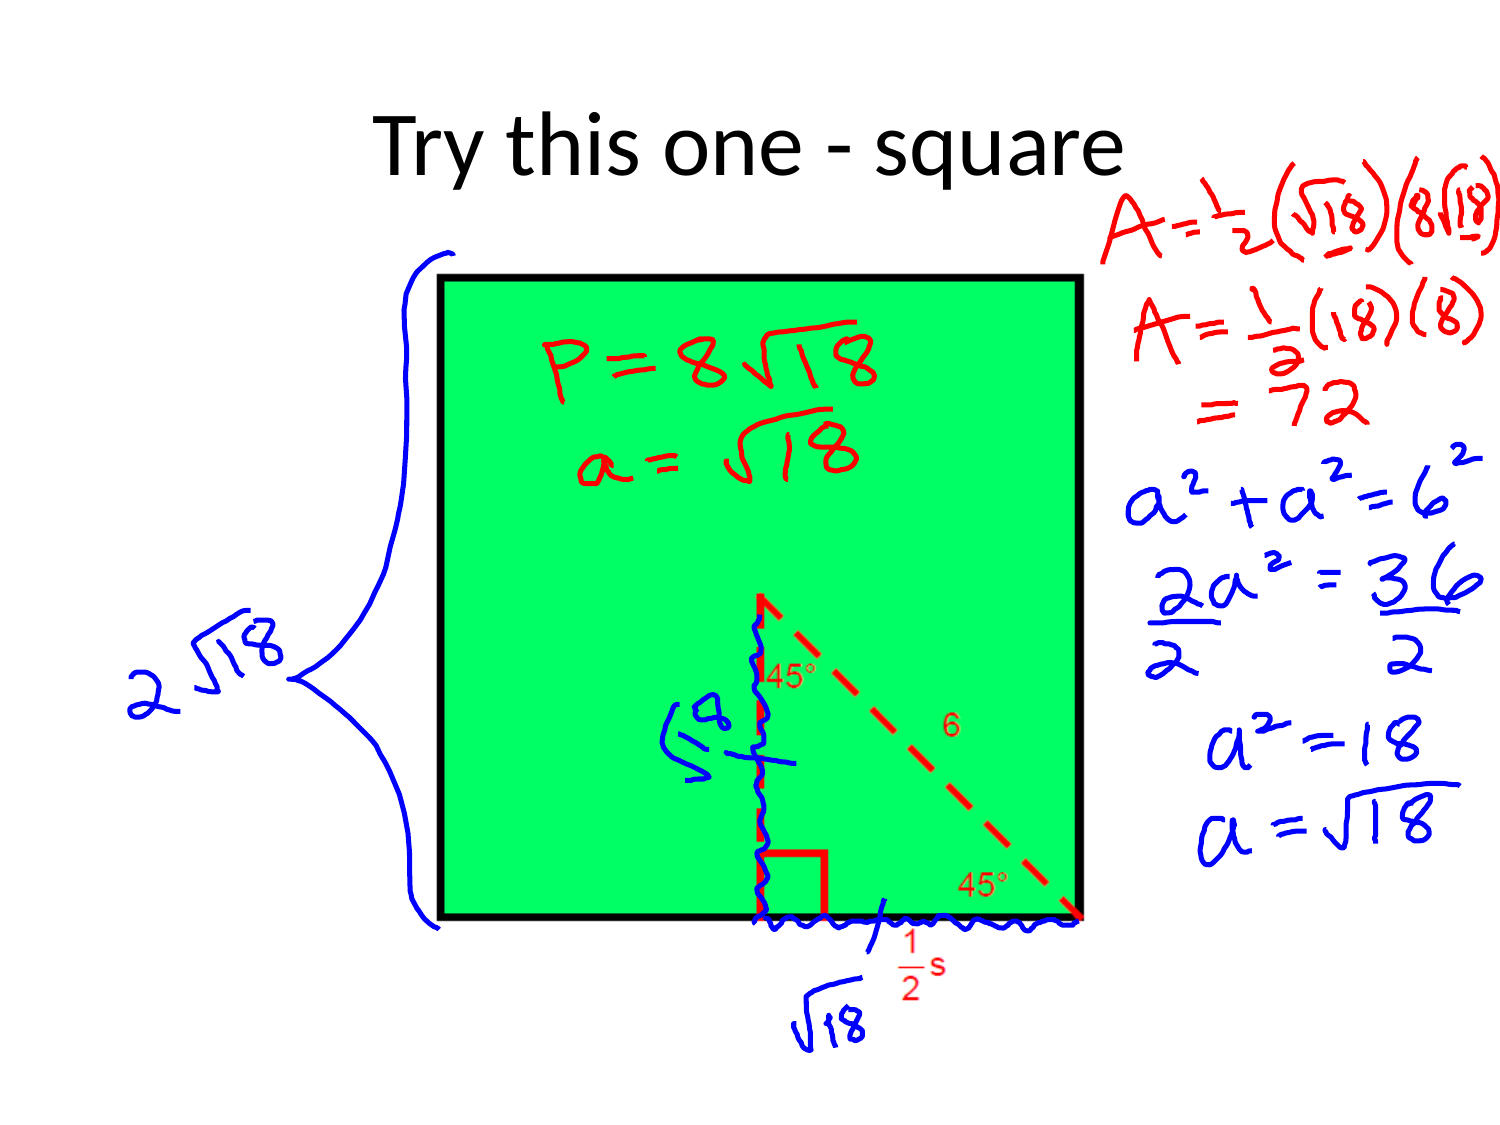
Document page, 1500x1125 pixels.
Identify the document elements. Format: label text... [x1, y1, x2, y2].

text_box [1230, 500, 1244, 505]
text_box [1324, 782, 1461, 849]
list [399, 262, 1101, 1006]
text_box [1368, 501, 1393, 509]
text_box [1369, 554, 1406, 606]
text_box [1209, 729, 1252, 769]
text_box [825, 1014, 837, 1048]
text_box [1401, 793, 1432, 842]
text_box [792, 1014, 812, 1052]
text_box [1272, 817, 1303, 826]
text_box [1149, 620, 1221, 624]
text_box [1182, 470, 1209, 493]
text_box [129, 671, 181, 718]
text_box [1127, 488, 1187, 524]
text_box [1157, 568, 1204, 614]
text_box [243, 619, 282, 665]
text_box [428, 251, 454, 260]
text_box [1199, 817, 1252, 866]
text_box [1264, 551, 1292, 571]
text_box [1363, 723, 1369, 766]
text_box [287, 530, 394, 784]
text_box [1432, 543, 1482, 606]
text_box [217, 640, 245, 677]
text_box [1389, 636, 1432, 673]
text_box [1240, 488, 1253, 528]
text_box [1451, 443, 1483, 465]
text_box [1318, 584, 1337, 589]
text_box [192, 609, 251, 693]
text_box [1302, 734, 1334, 742]
text_box [1414, 465, 1447, 517]
text_box [1282, 488, 1324, 521]
text_box [1311, 743, 1345, 751]
text_box [1322, 458, 1352, 481]
text_box [1380, 608, 1461, 614]
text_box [1102, 155, 1500, 427]
title Try this one - square [75, 45, 1425, 233]
text_box [1277, 830, 1307, 837]
text_box [1246, 499, 1268, 503]
text_box [1147, 641, 1199, 679]
text_box [1253, 713, 1292, 732]
text_box [1387, 716, 1420, 760]
text_box [1373, 800, 1377, 844]
text_box [840, 1014, 864, 1042]
text_box [1210, 574, 1258, 607]
text_box [1358, 491, 1387, 500]
